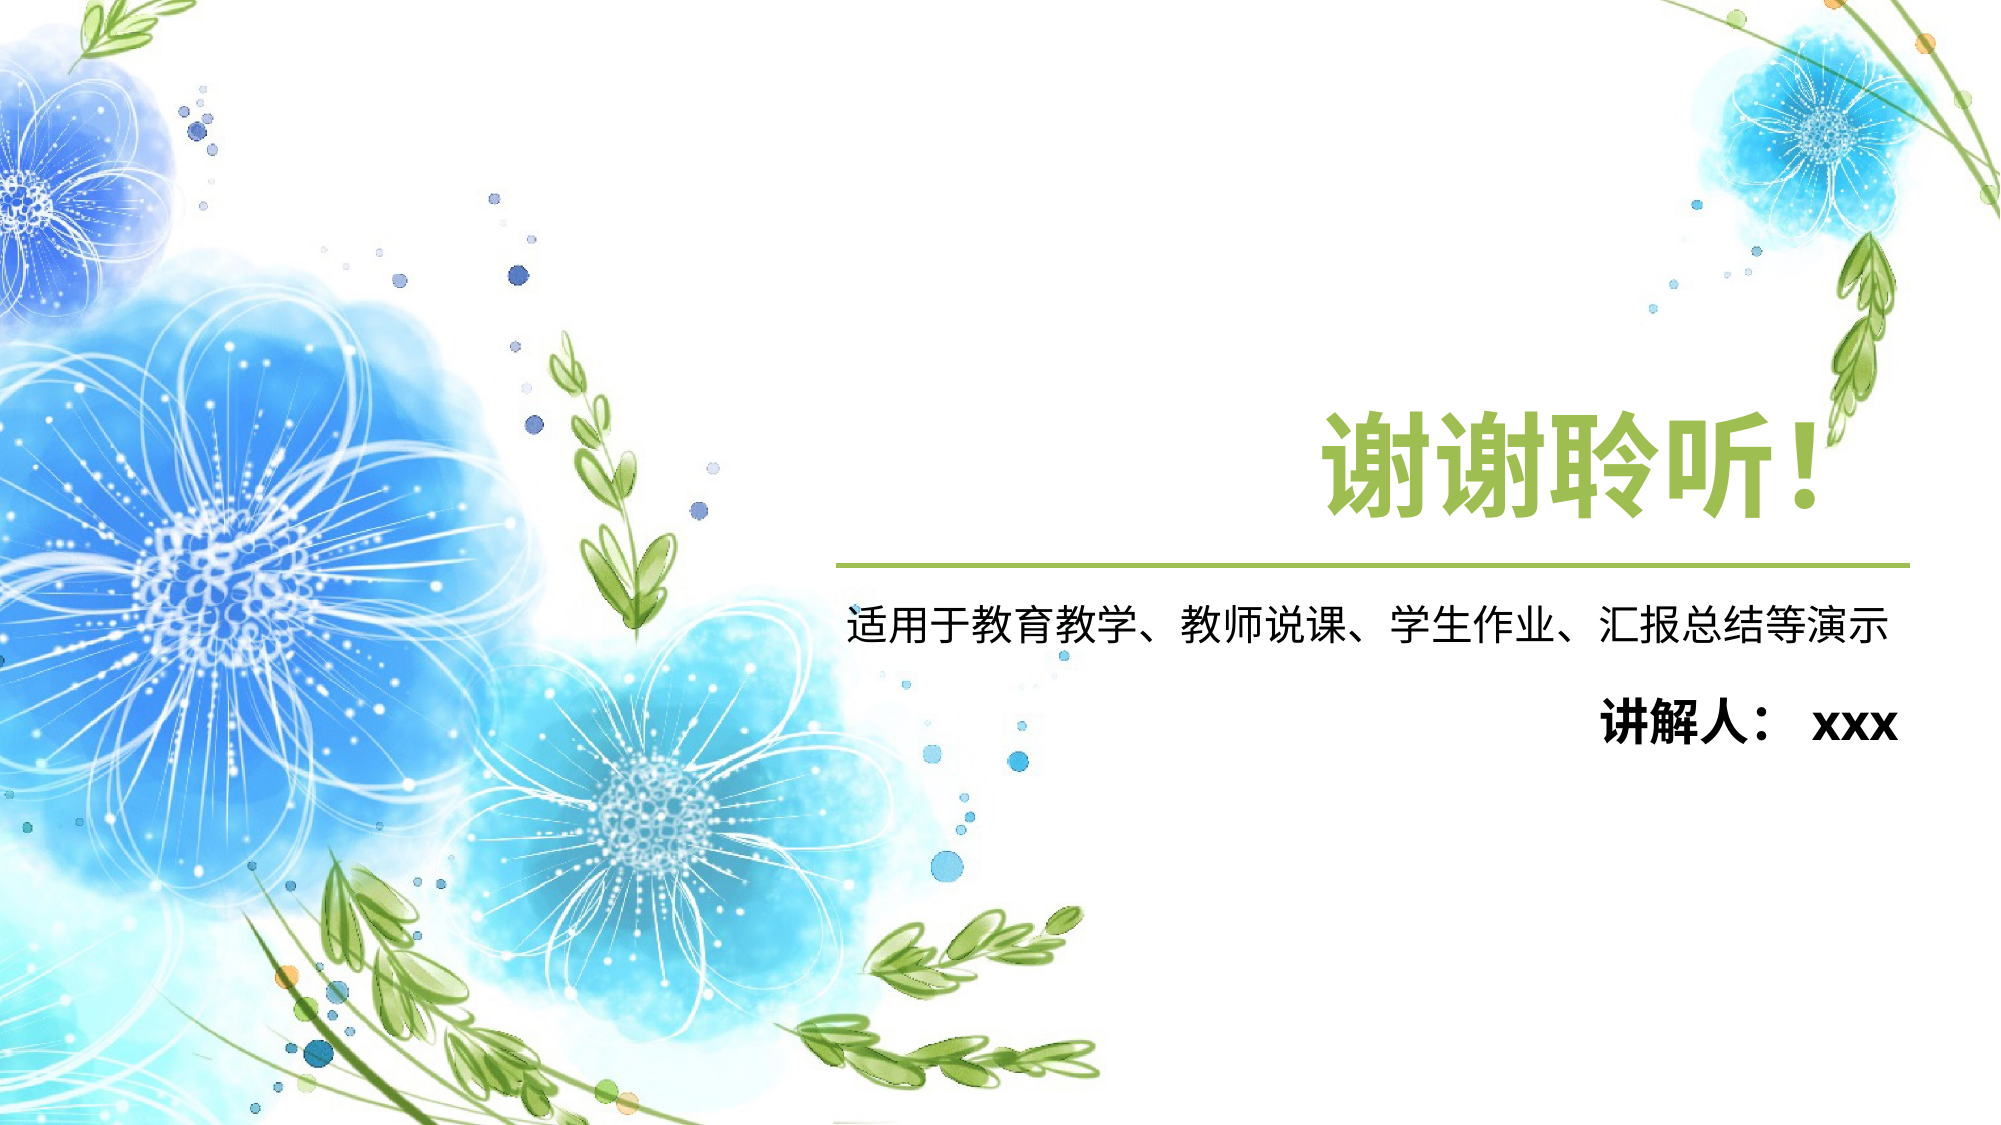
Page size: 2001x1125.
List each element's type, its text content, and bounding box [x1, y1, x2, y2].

picture [1543, 0, 2000, 462]
text_box 讲解人：xxx [1585, 682, 1914, 758]
text_box 适用于教育教学、教师说课、学生作业、汇报总结等演示 [1157, 591, 1906, 657]
text_box 谢谢聆听！ [1303, 386, 1907, 539]
picture [0, 0, 1157, 1125]
